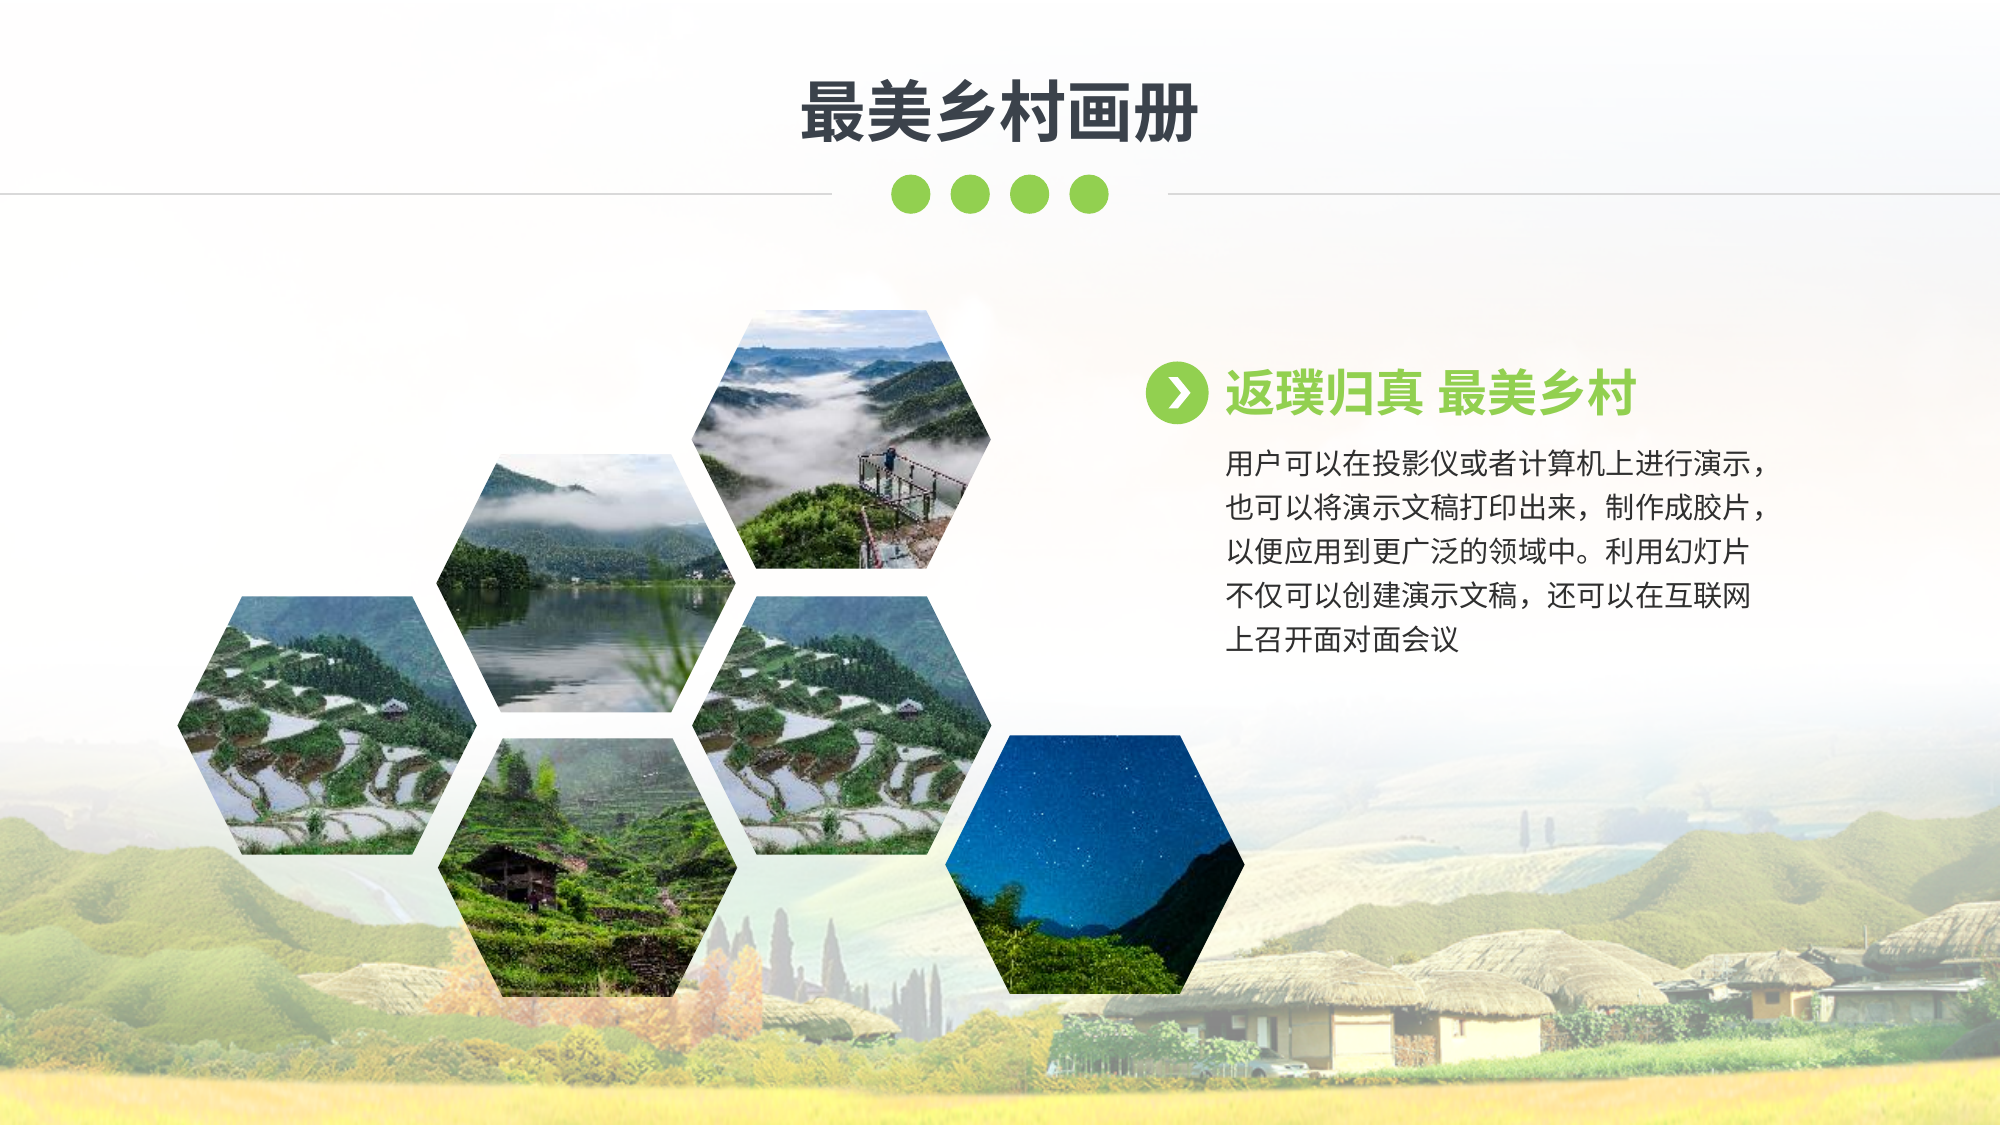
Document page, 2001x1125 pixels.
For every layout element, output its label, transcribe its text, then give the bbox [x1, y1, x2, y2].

text_box [176, 595, 478, 856]
text_box [690, 309, 992, 570]
text_box [944, 734, 1246, 995]
text_box 最美乡村画册 [784, 62, 1216, 158]
text_box [436, 737, 739, 998]
text_box [435, 452, 737, 714]
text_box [0, 174, 2000, 214]
text_box [690, 595, 993, 856]
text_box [1145, 354, 1857, 666]
